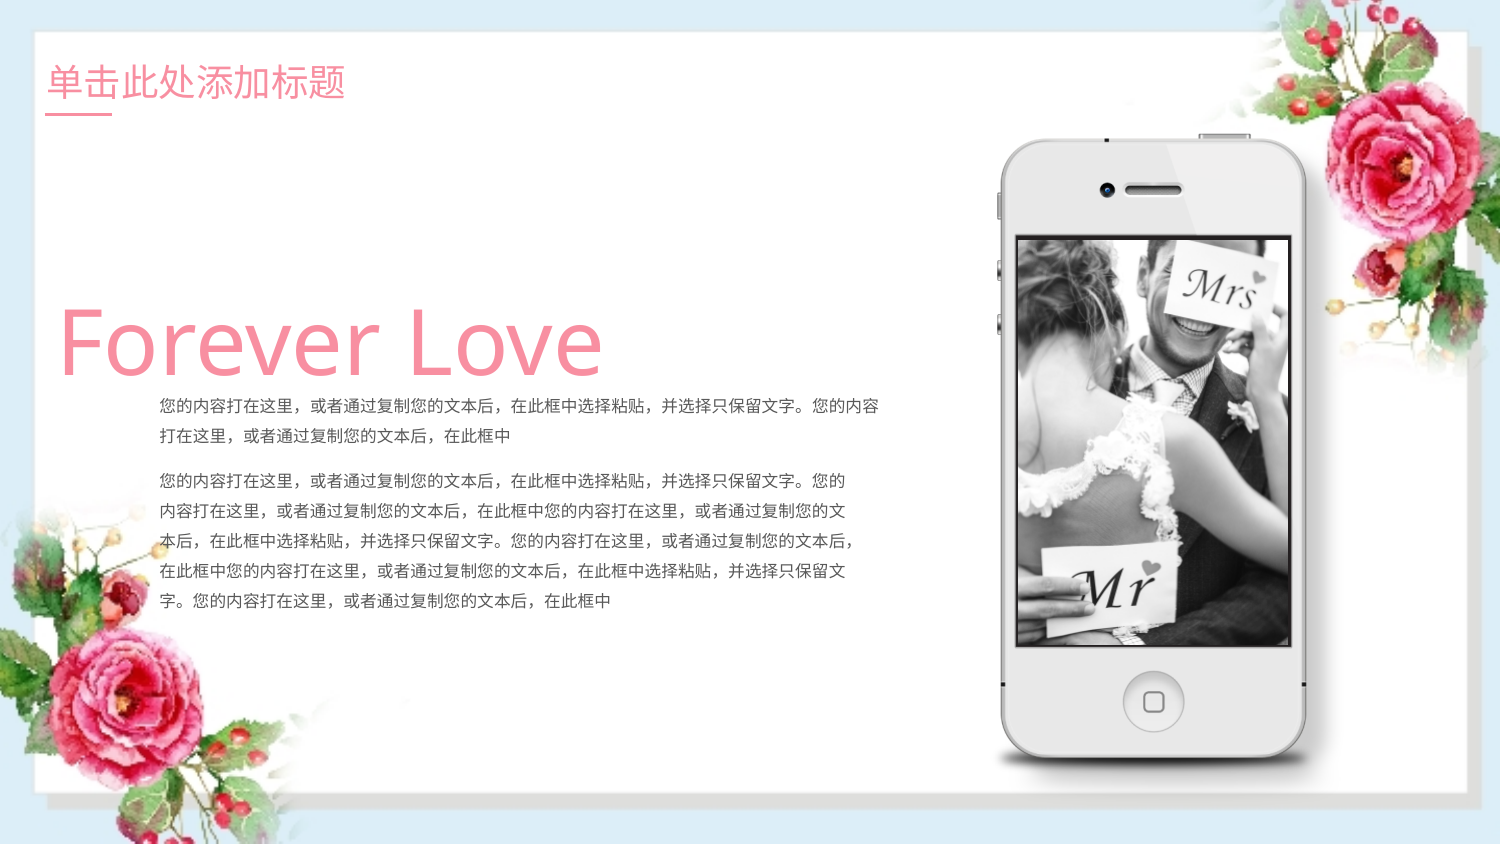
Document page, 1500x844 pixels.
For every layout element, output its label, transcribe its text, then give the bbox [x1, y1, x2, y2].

text_box 您的内容打在这里，或者通过复制您的文本后，在此框中选择粘贴，并选择只保留文字。您的内容打在这里，或者通过复制您的文本后，在此框中您的内容打在这里，或者通过复制您的文本后，在此框中选择粘贴，并选择只保留文字。您的内容打在这里，或者通过复制您的文本后，在此框中您的内容打在这里，或者通过复制您的文本后，在此框中选择粘贴，并选择只保留文字。您的内容打在这里，或者通过复制您的文本后，在此框中 [144, 453, 868, 618]
picture [0, 0, 1500, 844]
text_box 您的内容打在这里，或者通过复制您的文本后，在此框中选择粘贴，并选择只保留文字。您的内容打在这里，或者通过复制您的文本后，在此框中 [144, 378, 899, 453]
text_box 单击此处添加标题 [31, 51, 362, 112]
text_box Forever Love [41, 276, 621, 402]
